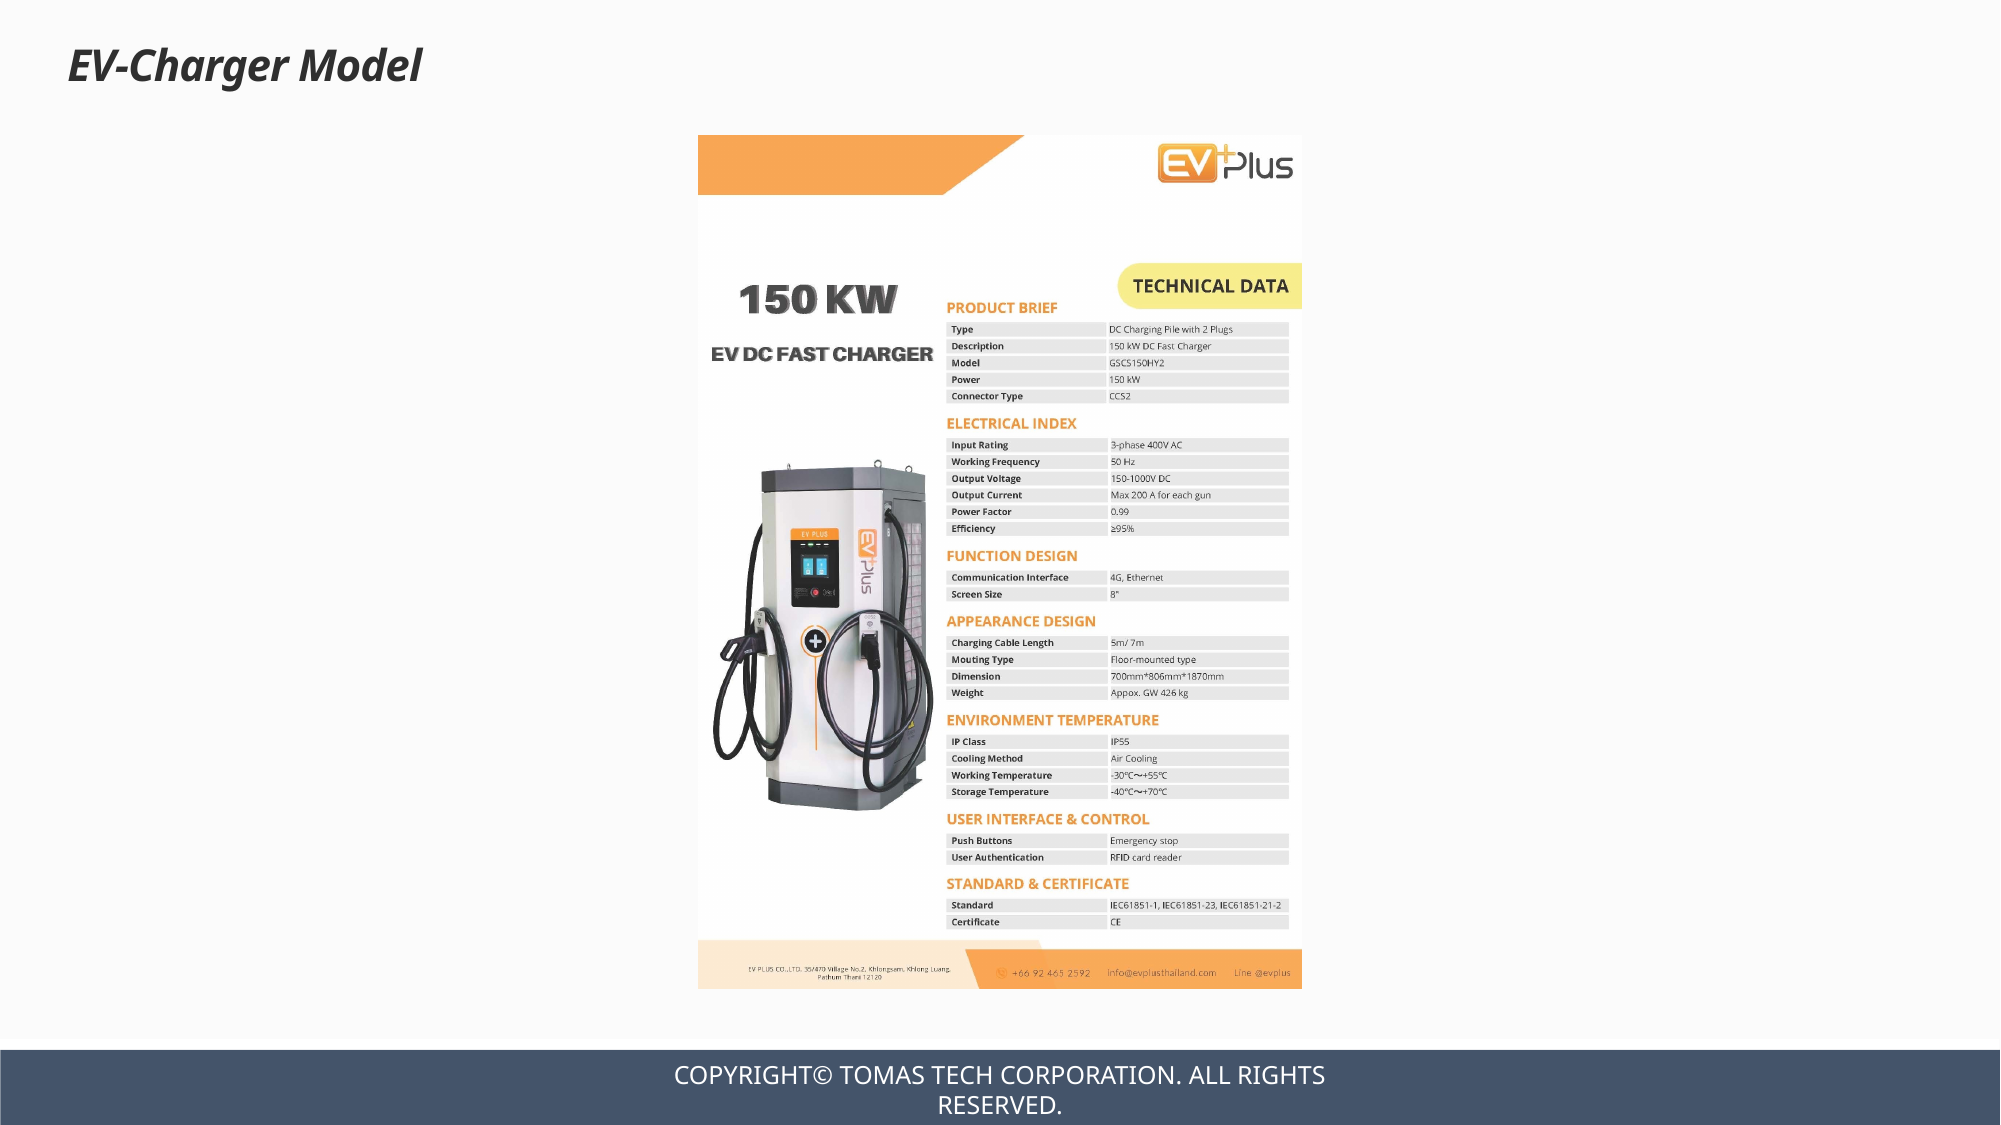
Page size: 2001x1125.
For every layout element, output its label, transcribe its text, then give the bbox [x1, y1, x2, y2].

text_box EV-Charger Model [52, 38, 1050, 99]
picture [697, 135, 1303, 990]
footer Copyright© TOMAS TECH CORPORATION. All rights reserved. [604, 1059, 1396, 1120]
